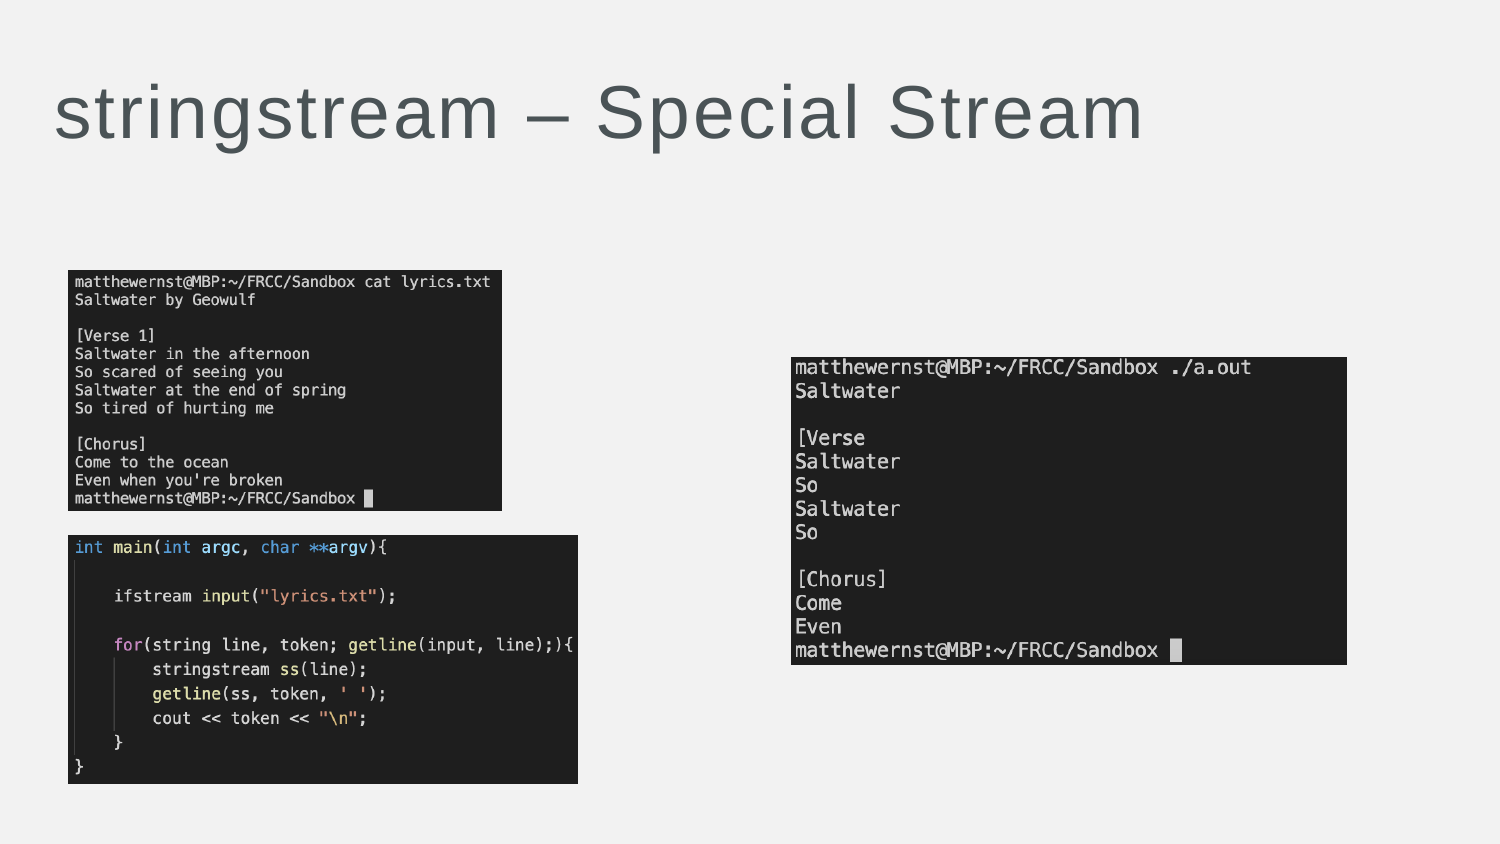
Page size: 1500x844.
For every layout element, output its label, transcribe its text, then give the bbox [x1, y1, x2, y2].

title stringstream – Special Stream [42, 51, 1410, 167]
picture [68, 535, 578, 784]
picture [68, 270, 502, 512]
picture [791, 357, 1347, 665]
